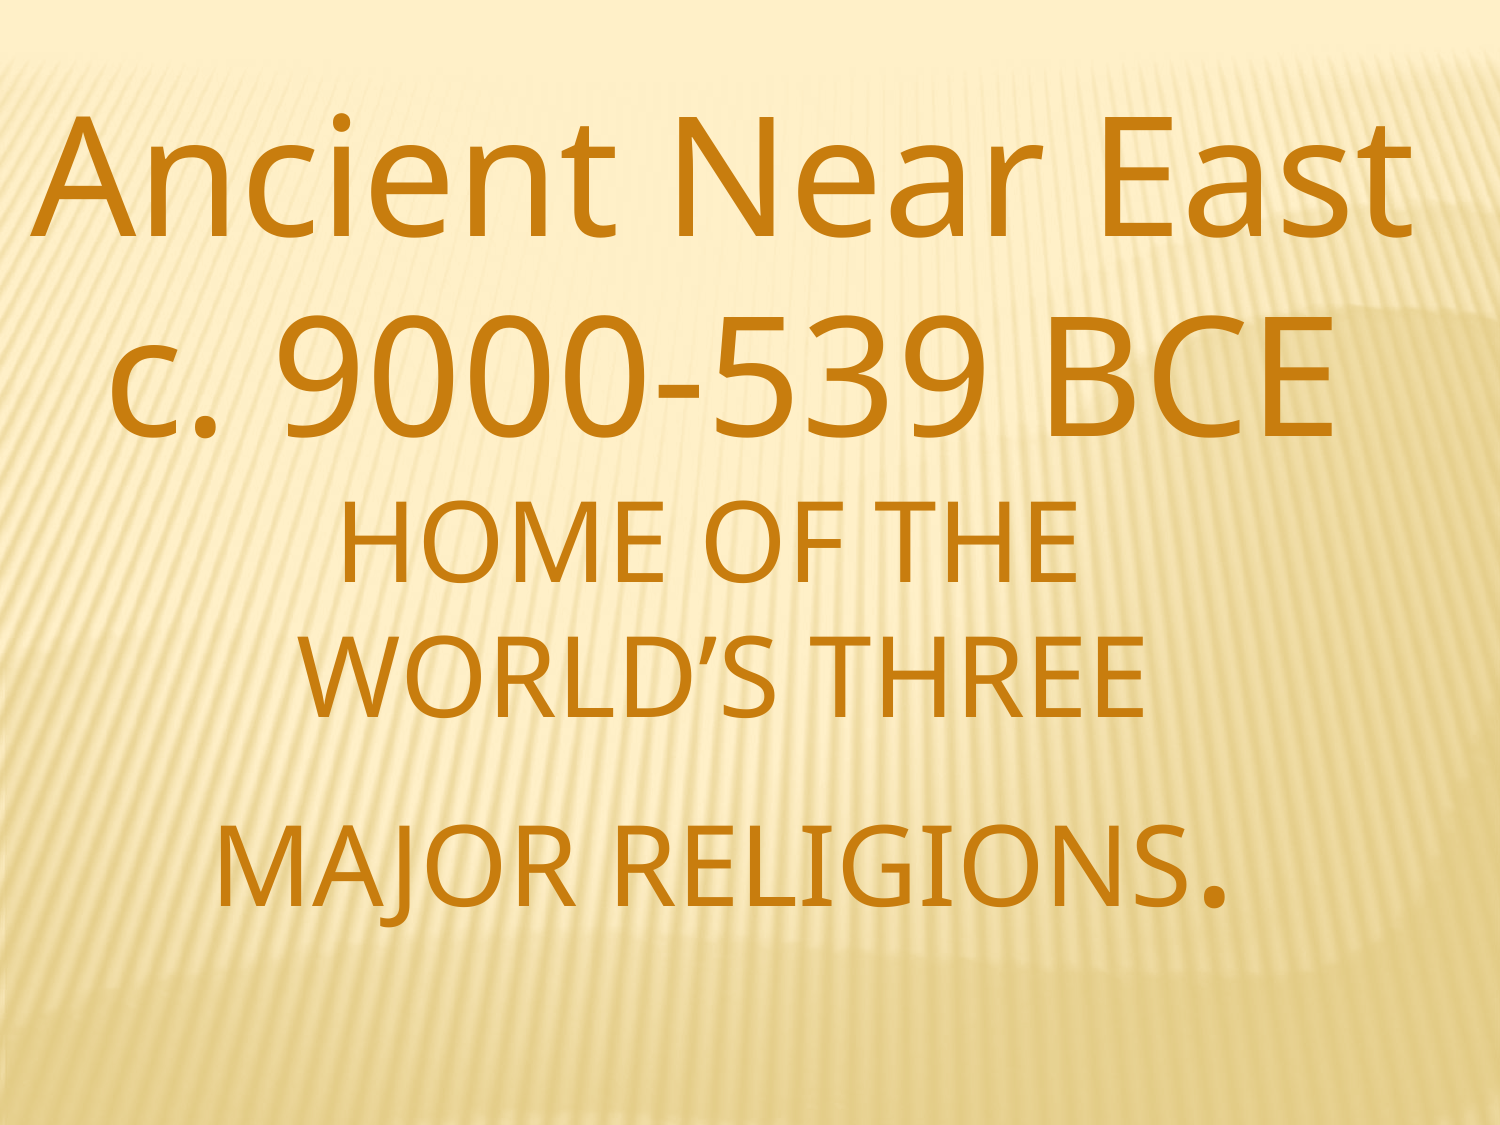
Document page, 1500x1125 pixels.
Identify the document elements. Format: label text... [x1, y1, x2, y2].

text_box Ancient Near East c. 9000-539 BCE HOME OF THE WORLD’S THREE MAJOR RELIGIONS. [16, 62, 1432, 948]
